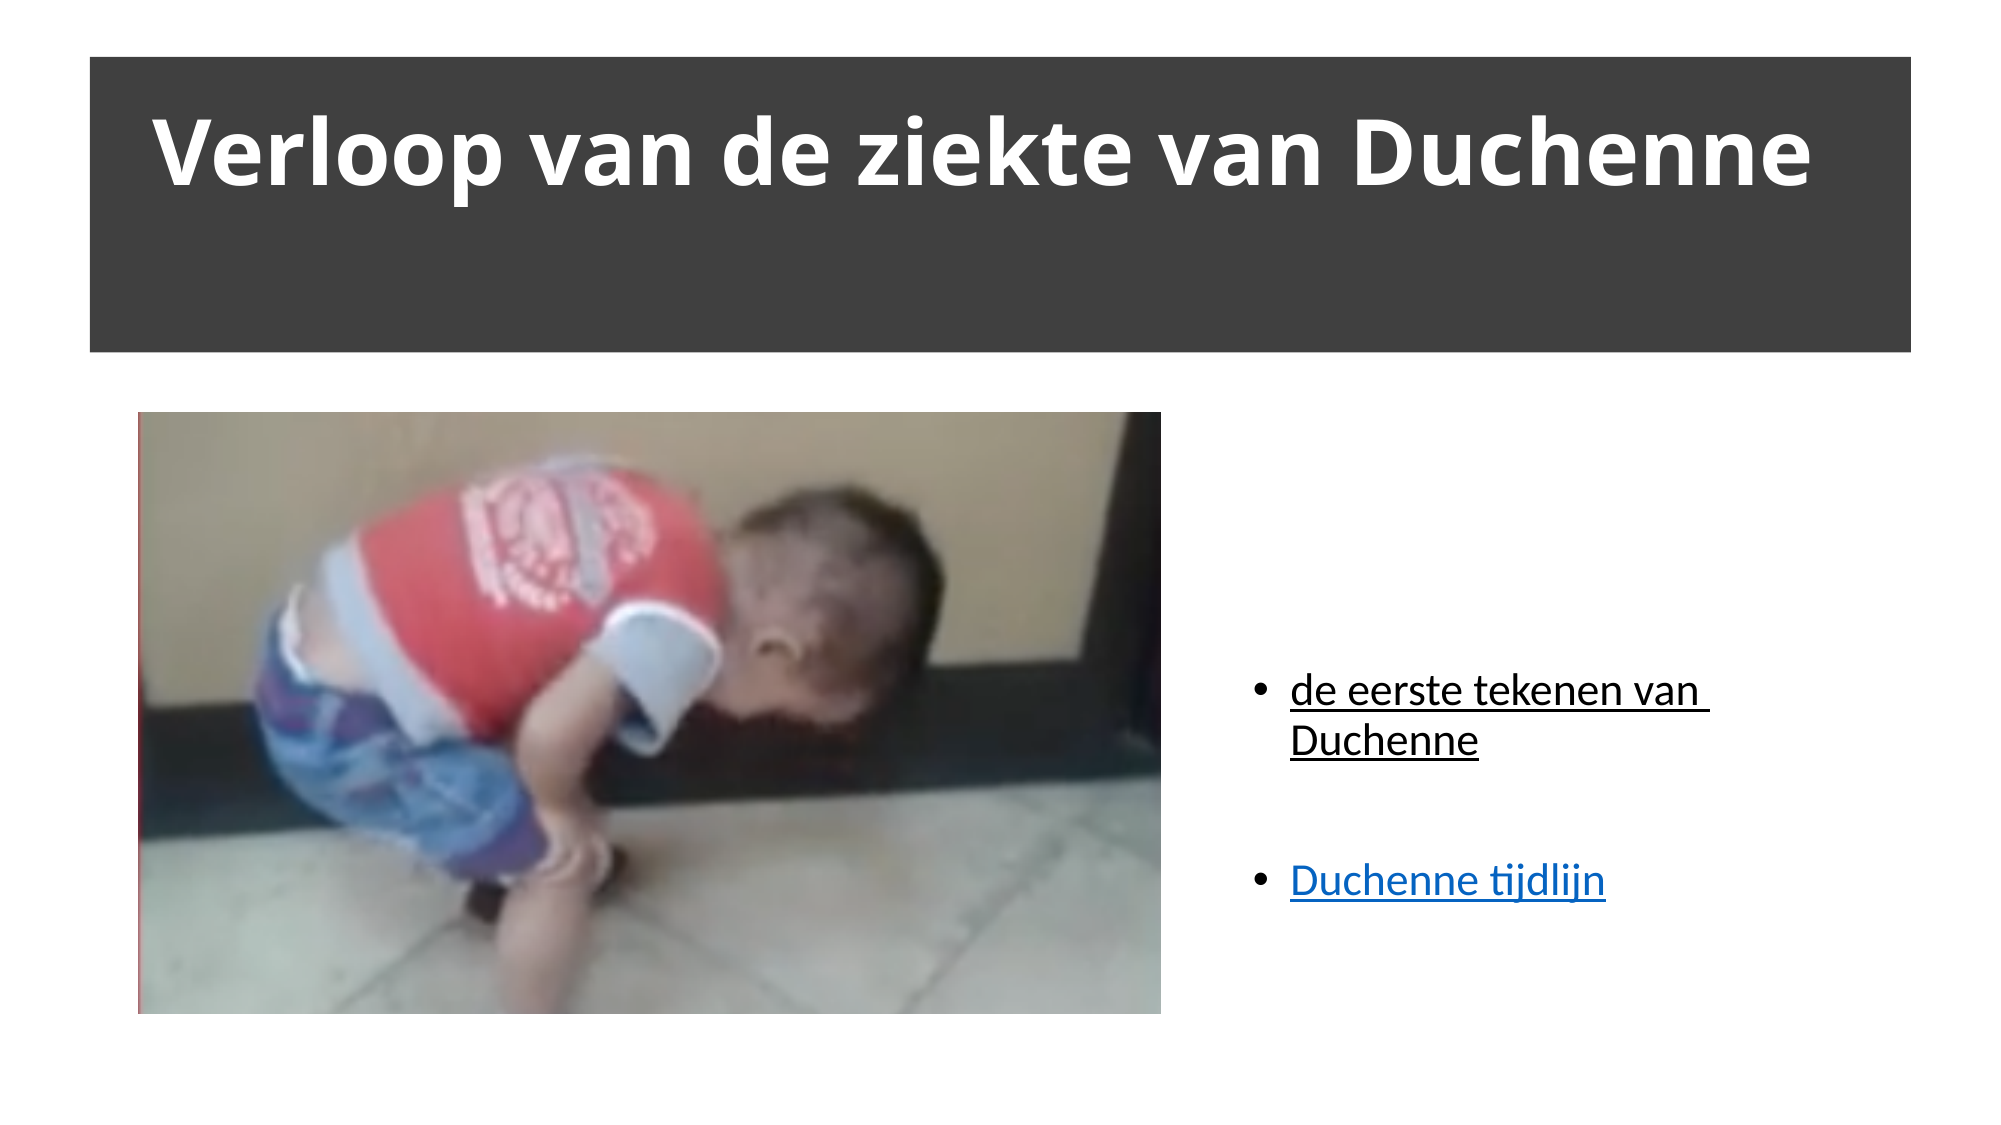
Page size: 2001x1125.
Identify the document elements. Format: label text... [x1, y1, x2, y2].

list de eerste tekenen van Duchenne Duchenne tijdlijn [1237, 412, 1862, 1014]
picture [137, 412, 1161, 1014]
title Verloop van de ziekte van Duchenne [137, 96, 1863, 314]
text_box [89, 56, 1912, 353]
